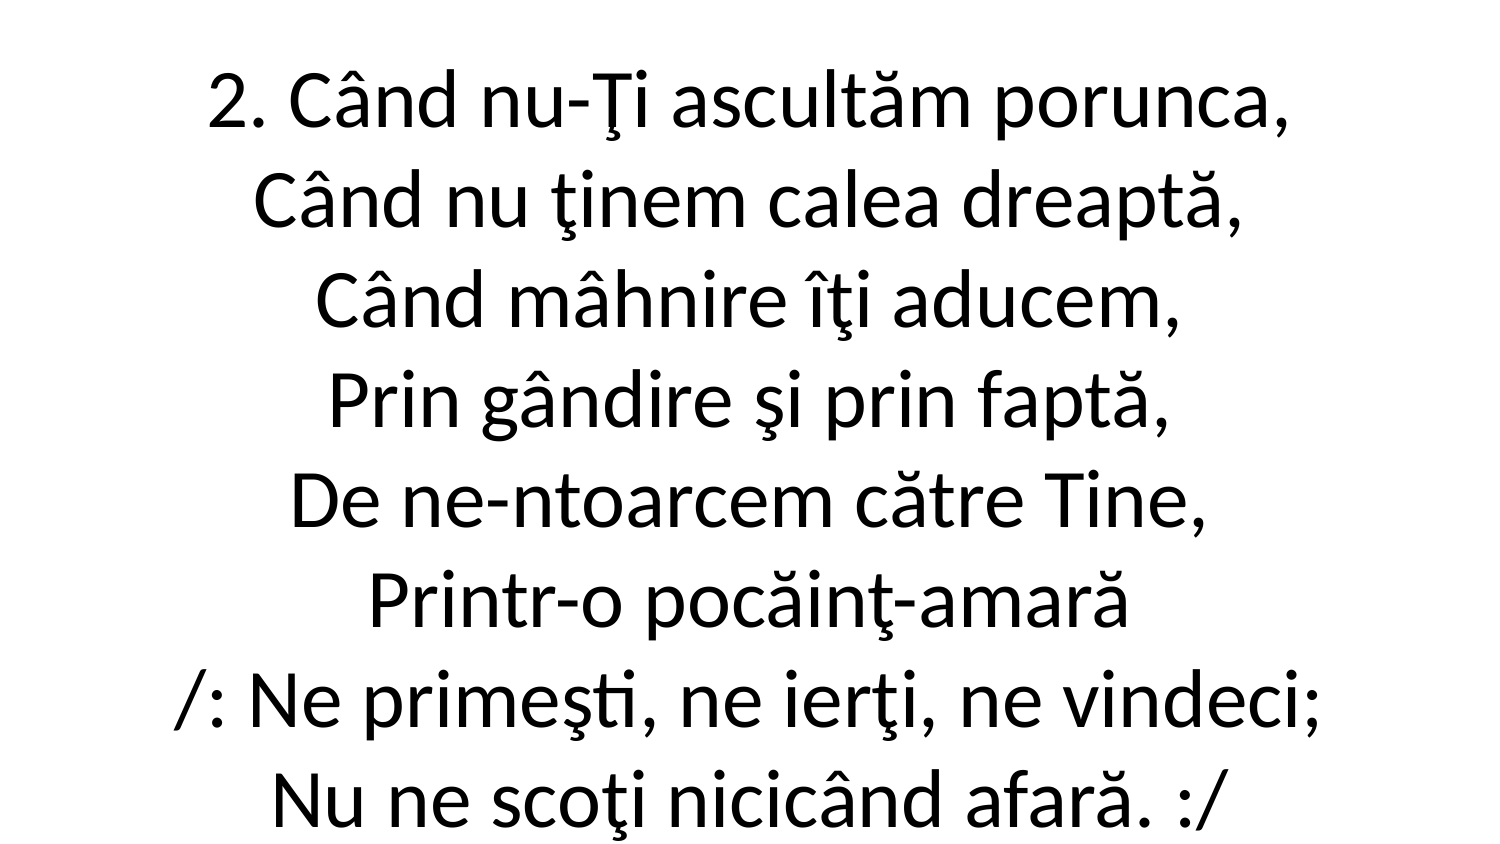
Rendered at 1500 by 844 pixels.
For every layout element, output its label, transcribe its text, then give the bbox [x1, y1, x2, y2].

text_box 2. Când nu-Ţi ascultăm porunca, Când nu ţinem calea dreaptă, Când mâhnire îţi aducem, Prin gândire şi prin faptă, De ne-ntoarcem către Tine, Printr-o pocăinţ-amară /: Ne primeşti, ne ierţi, ne vindeci; Nu ne scoţi nicicând afară. :/ [159, 0, 1341, 844]
